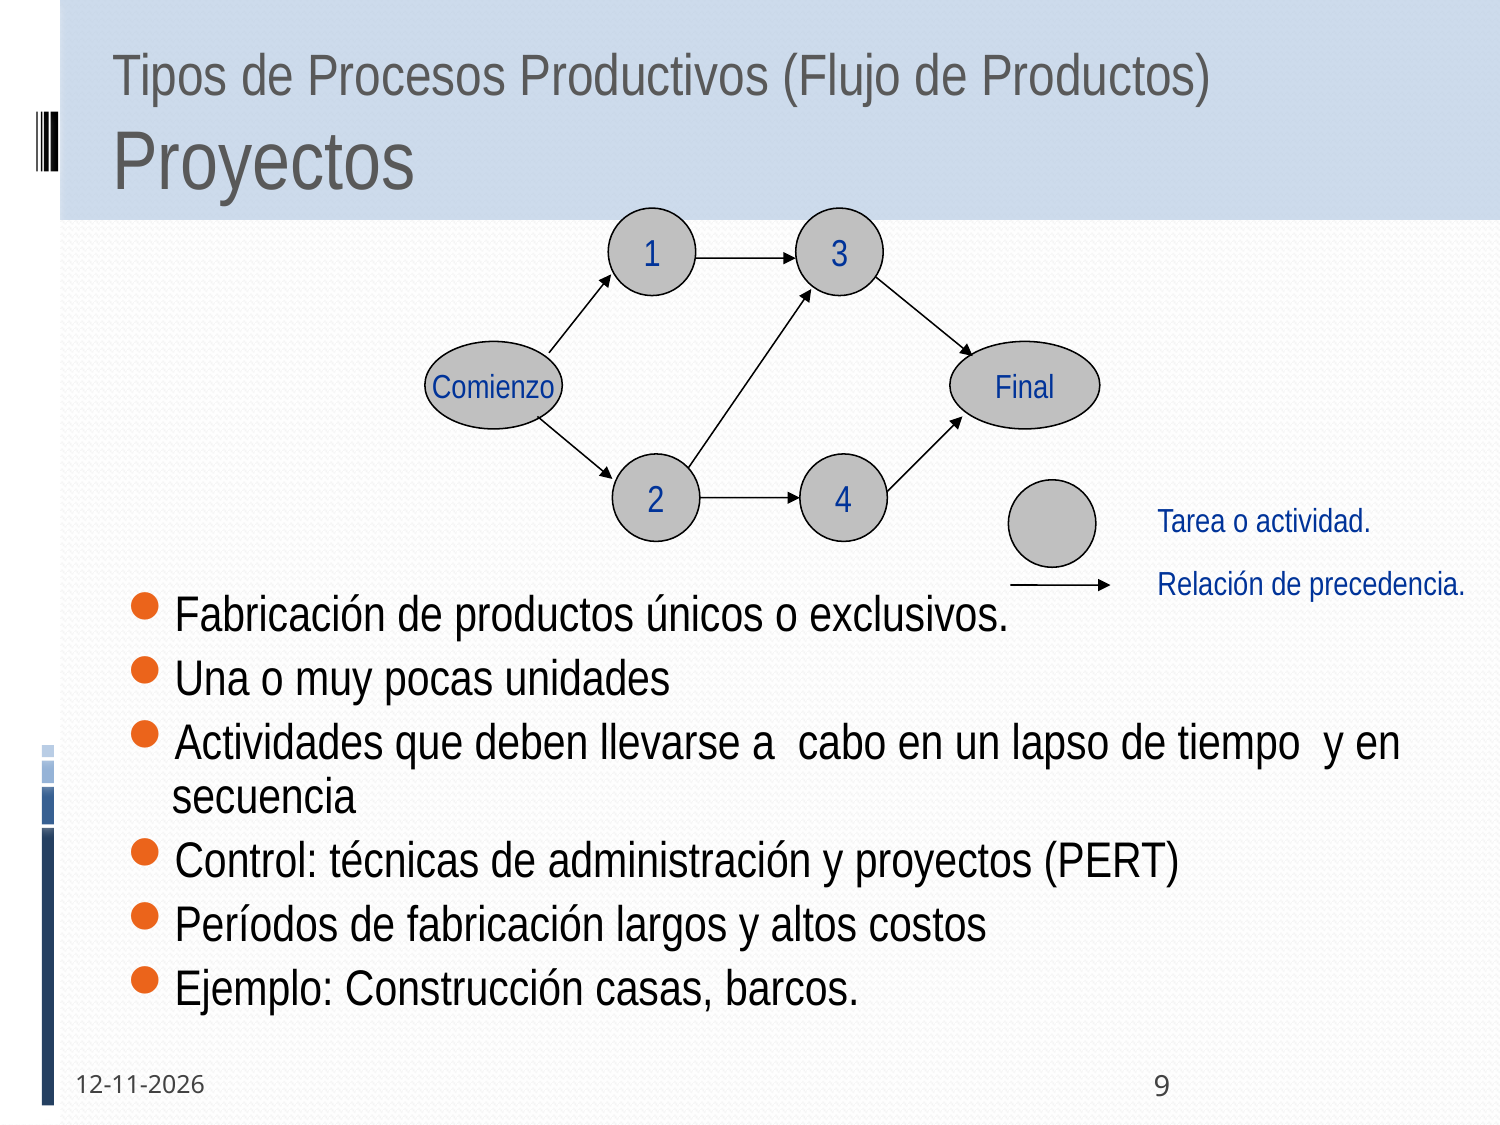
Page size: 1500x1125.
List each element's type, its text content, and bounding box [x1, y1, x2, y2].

slide_number 9 [1045, 1046, 1171, 1107]
text_box 1 [608, 208, 696, 296]
text_box [695, 251, 796, 265]
text_box 4 [799, 453, 888, 542]
text_box [537, 416, 613, 479]
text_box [1008, 479, 1483, 611]
text_box 2 [612, 453, 700, 542]
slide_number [75, 1042, 243, 1103]
text_box [699, 491, 800, 504]
text_box [688, 289, 812, 468]
text_box Final [949, 341, 1100, 429]
text_box B [1001, 480, 1436, 624]
text_box [548, 274, 612, 353]
list Fabricación de productos únicos o exclusivos. Una o muy pocas unidades Actividades que deben llevarse a cabo en un lapso de tiempo y en secuencia Control: técnicas de administración y proyectos (PERT) Períodos de fabricación largos y altos costos Ejemplo: Construcción casas, barcos. [111, 255, 1436, 1038]
text_box 3 [795, 208, 884, 296]
text_box [887, 416, 963, 492]
title Tipos de Procesos Productivos (Flujo de Productos) Proyectos [111, 18, 1436, 207]
text_box [876, 277, 973, 357]
text_box Comienzo [424, 341, 563, 429]
